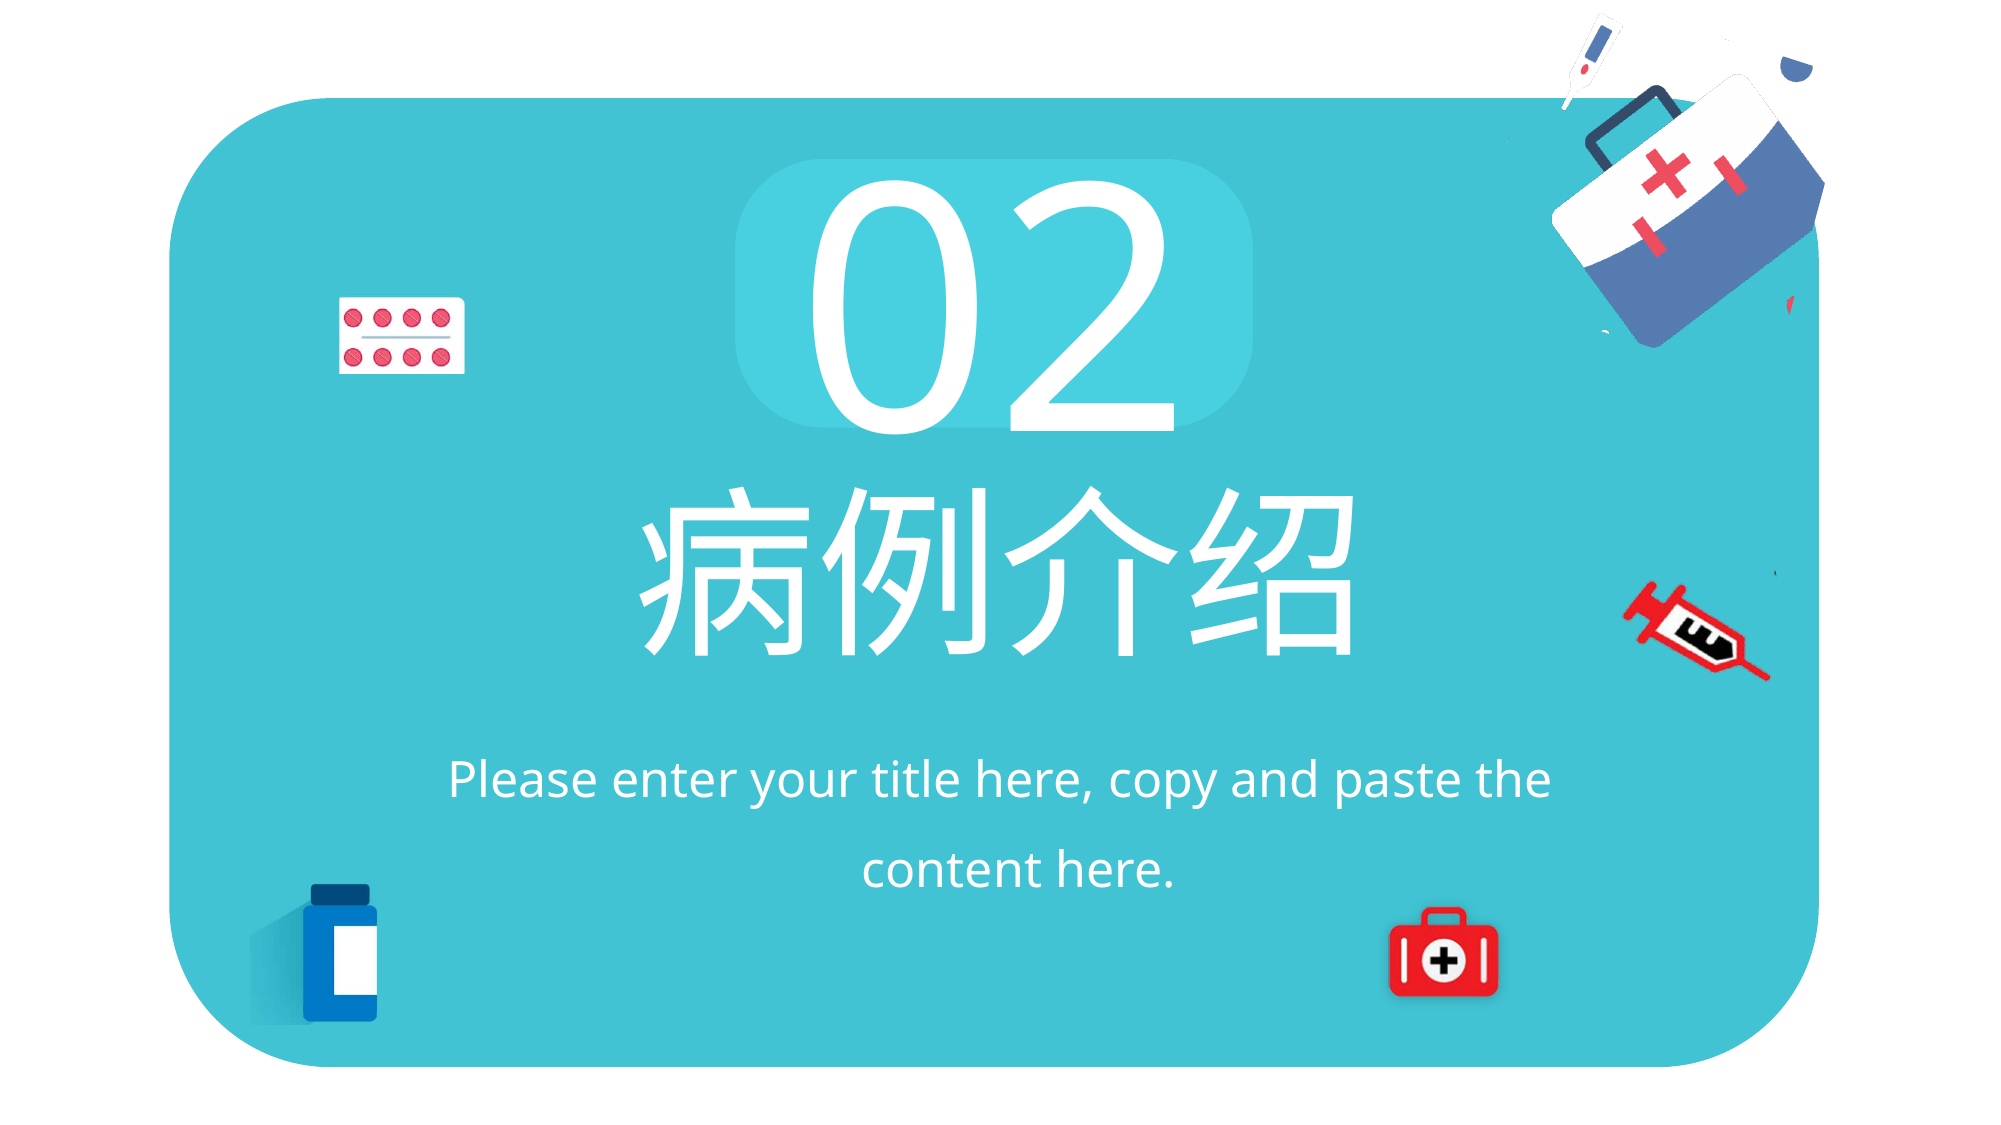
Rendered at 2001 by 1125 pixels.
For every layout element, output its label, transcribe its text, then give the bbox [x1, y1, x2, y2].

text_box Please enter your title here, copy and paste the content here. [389, 709, 1611, 1031]
picture [1441, 0, 1880, 414]
picture [1613, 548, 1799, 721]
picture [339, 293, 479, 374]
picture [1358, 873, 1533, 1015]
text_box 02 [734, 157, 1254, 429]
text_box [168, 97, 1820, 1069]
text_box 病例介绍 [522, 466, 1478, 699]
picture [249, 870, 430, 1025]
